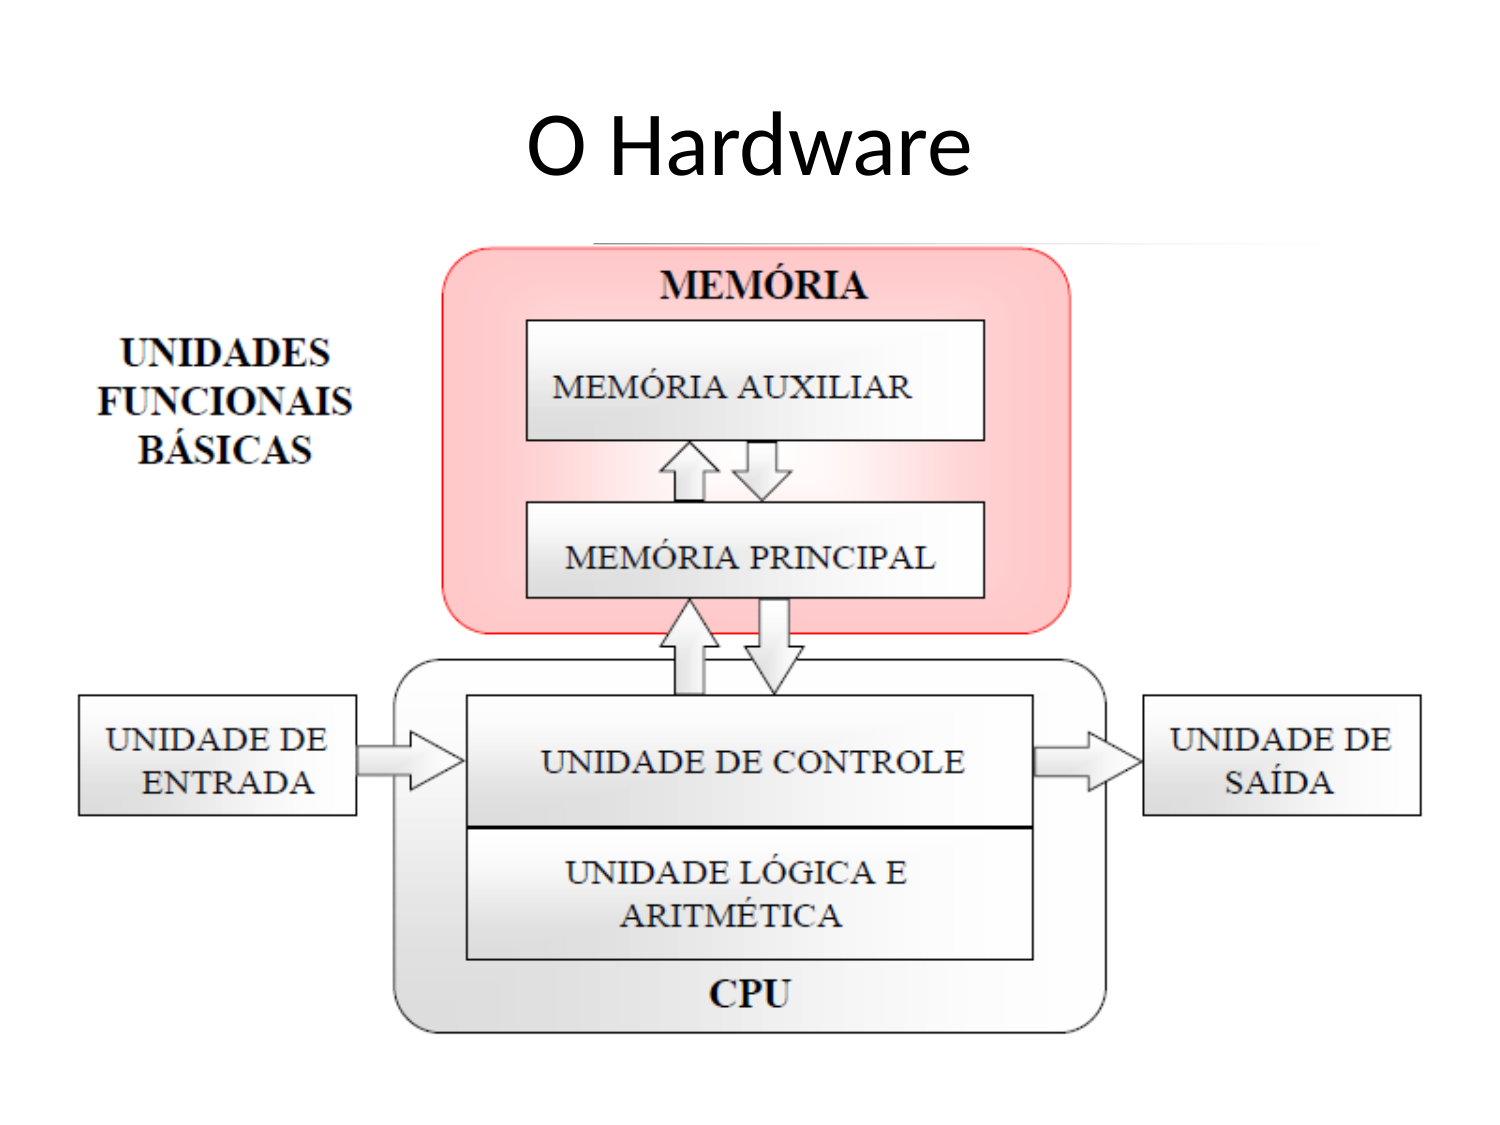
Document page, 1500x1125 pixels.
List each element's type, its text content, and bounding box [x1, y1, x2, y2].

picture [40, 243, 1455, 1052]
title O Hardware [75, 45, 1425, 233]
